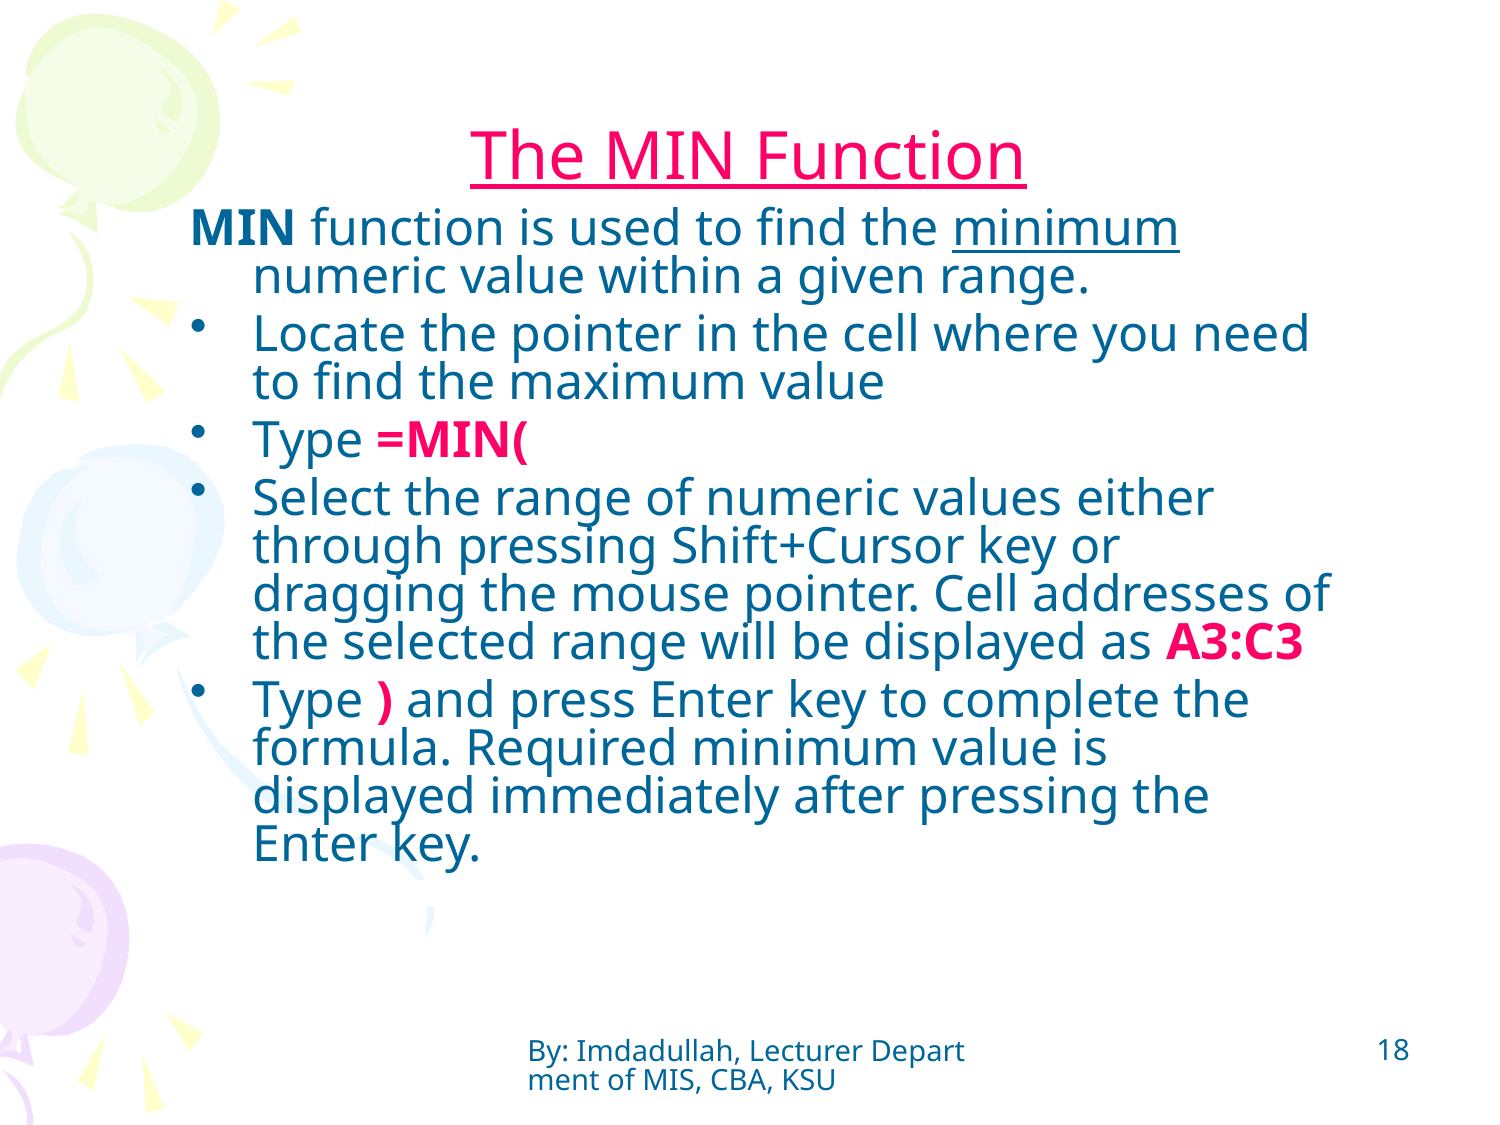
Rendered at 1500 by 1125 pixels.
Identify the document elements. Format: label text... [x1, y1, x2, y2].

title The MIN Function [72, 74, 1426, 201]
slide_number 18 [1074, 1023, 1426, 1100]
list MIN function is used to find the minimum numeric value within a given range. Locate the pointer in the cell where you need to find the maximum value Type =MIN( Select the range of numeric values either through pressing Shift+Cursor key or dragging the mouse pointer. Cell addresses of the selected range will be displayed as A3:C3 Type ) and press Enter key to complete the formula. Required minimum value is displayed immediately after pressing the Enter key. [174, 201, 1351, 1001]
footer By: Imdadullah, Lecturer Department of MIS, CBA, KSU [512, 1024, 988, 1101]
